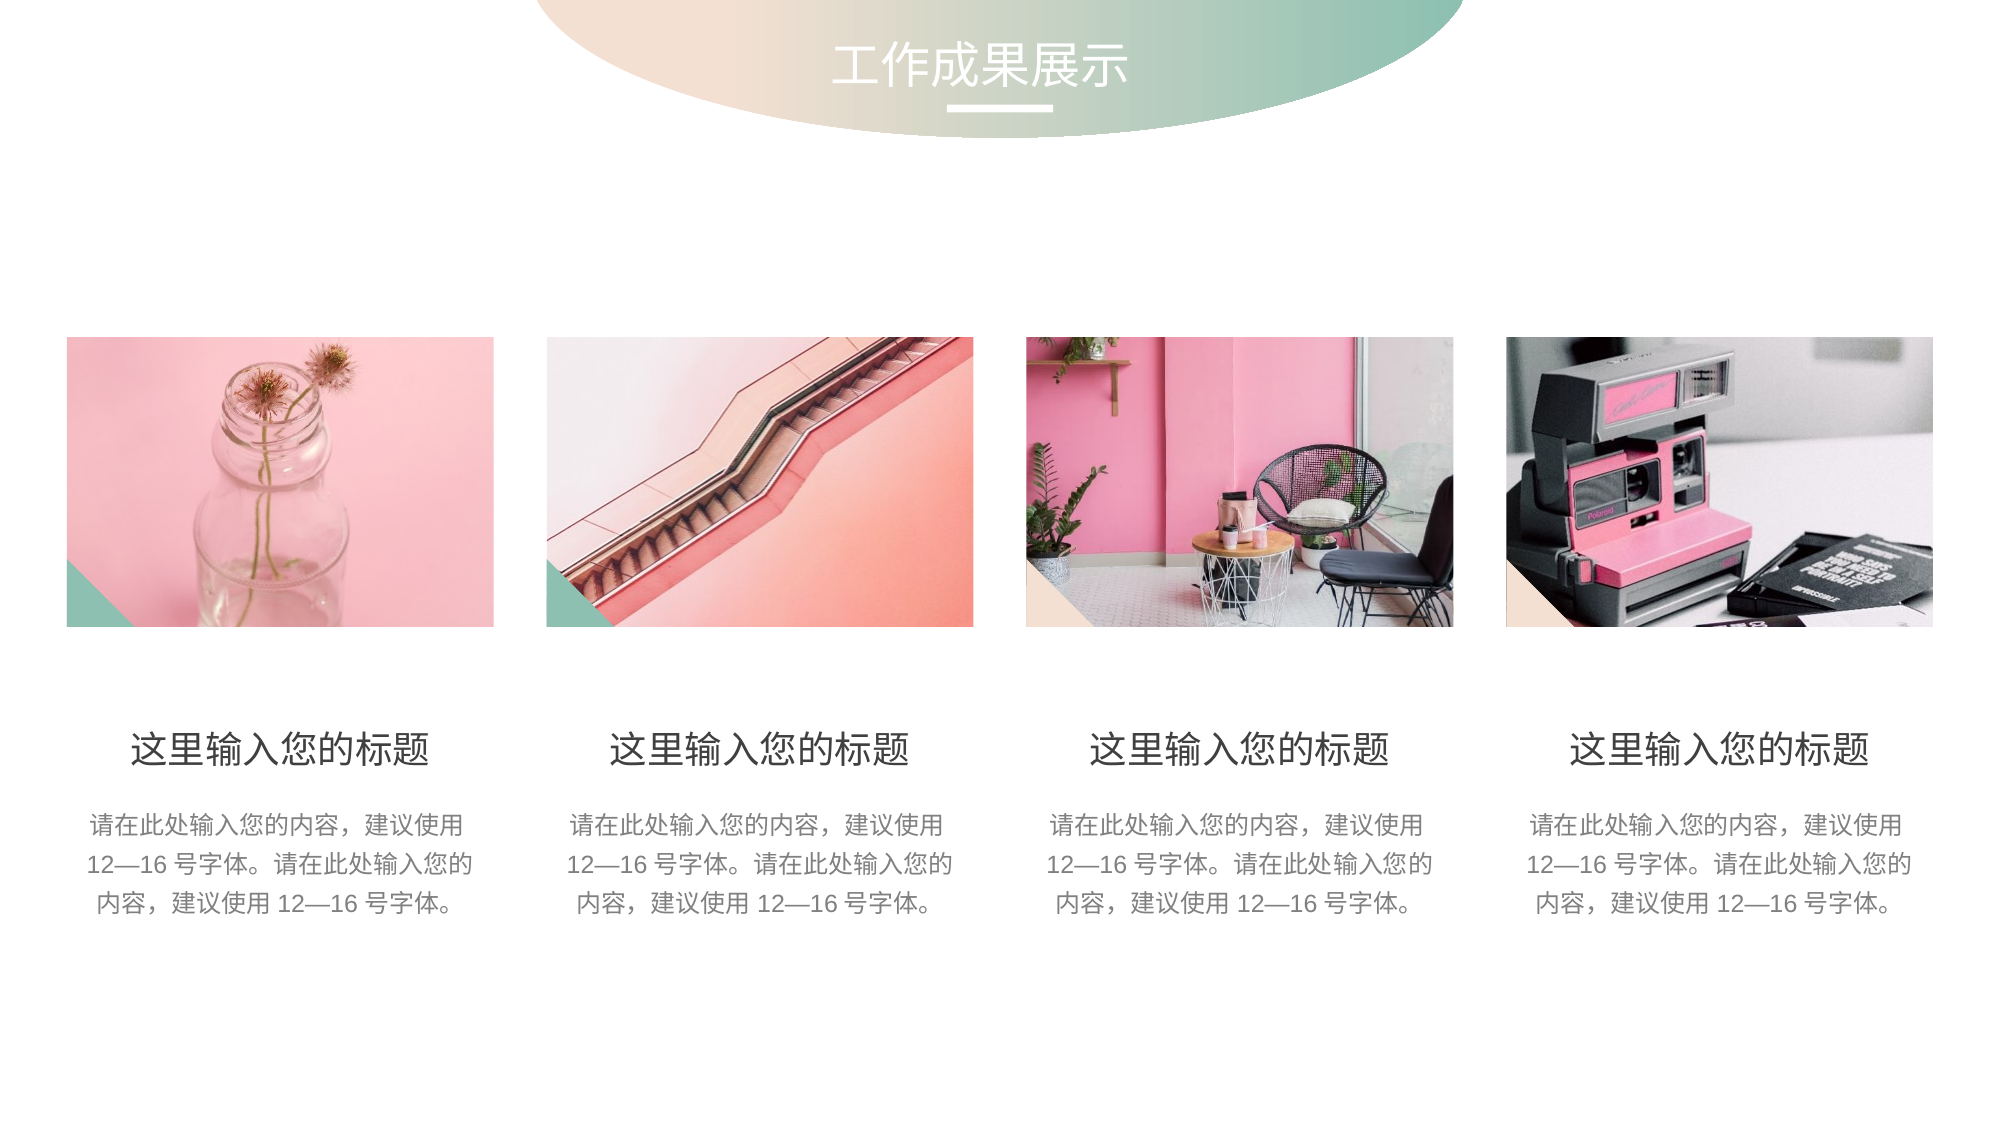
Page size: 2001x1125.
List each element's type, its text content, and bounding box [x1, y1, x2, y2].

text_box 这里输入您的标题 [62, 718, 499, 779]
text_box 这里输入您的标题 [1501, 718, 1938, 779]
picture [1506, 337, 1934, 627]
picture [546, 337, 974, 627]
text_box [535, 0, 1465, 139]
text_box 这里输入您的标题 [1021, 718, 1458, 779]
text_box 请在此处输入您的内容，建议使用12—16号字体。请在此处输入您的内容，建议使用12—16号字体。 [1031, 793, 1449, 925]
picture [66, 337, 494, 627]
text_box 请在此处输入您的内容，建议使用12—16号字体。请在此处输入您的内容，建议使用12—16号字体。 [71, 793, 489, 925]
text_box 这里输入您的标题 [542, 718, 979, 779]
picture [1026, 337, 1454, 627]
text_box 请在此处输入您的内容，建议使用12—16号字体。请在此处输入您的内容，建议使用12—16号字体。 [551, 793, 969, 925]
text_box [946, 103, 1054, 113]
text_box 请在此处输入您的内容，建议使用12—16号字体。请在此处输入您的内容，建议使用12—16号字体。 [1510, 793, 1929, 925]
text_box 工作成果展示 [815, 25, 1185, 101]
